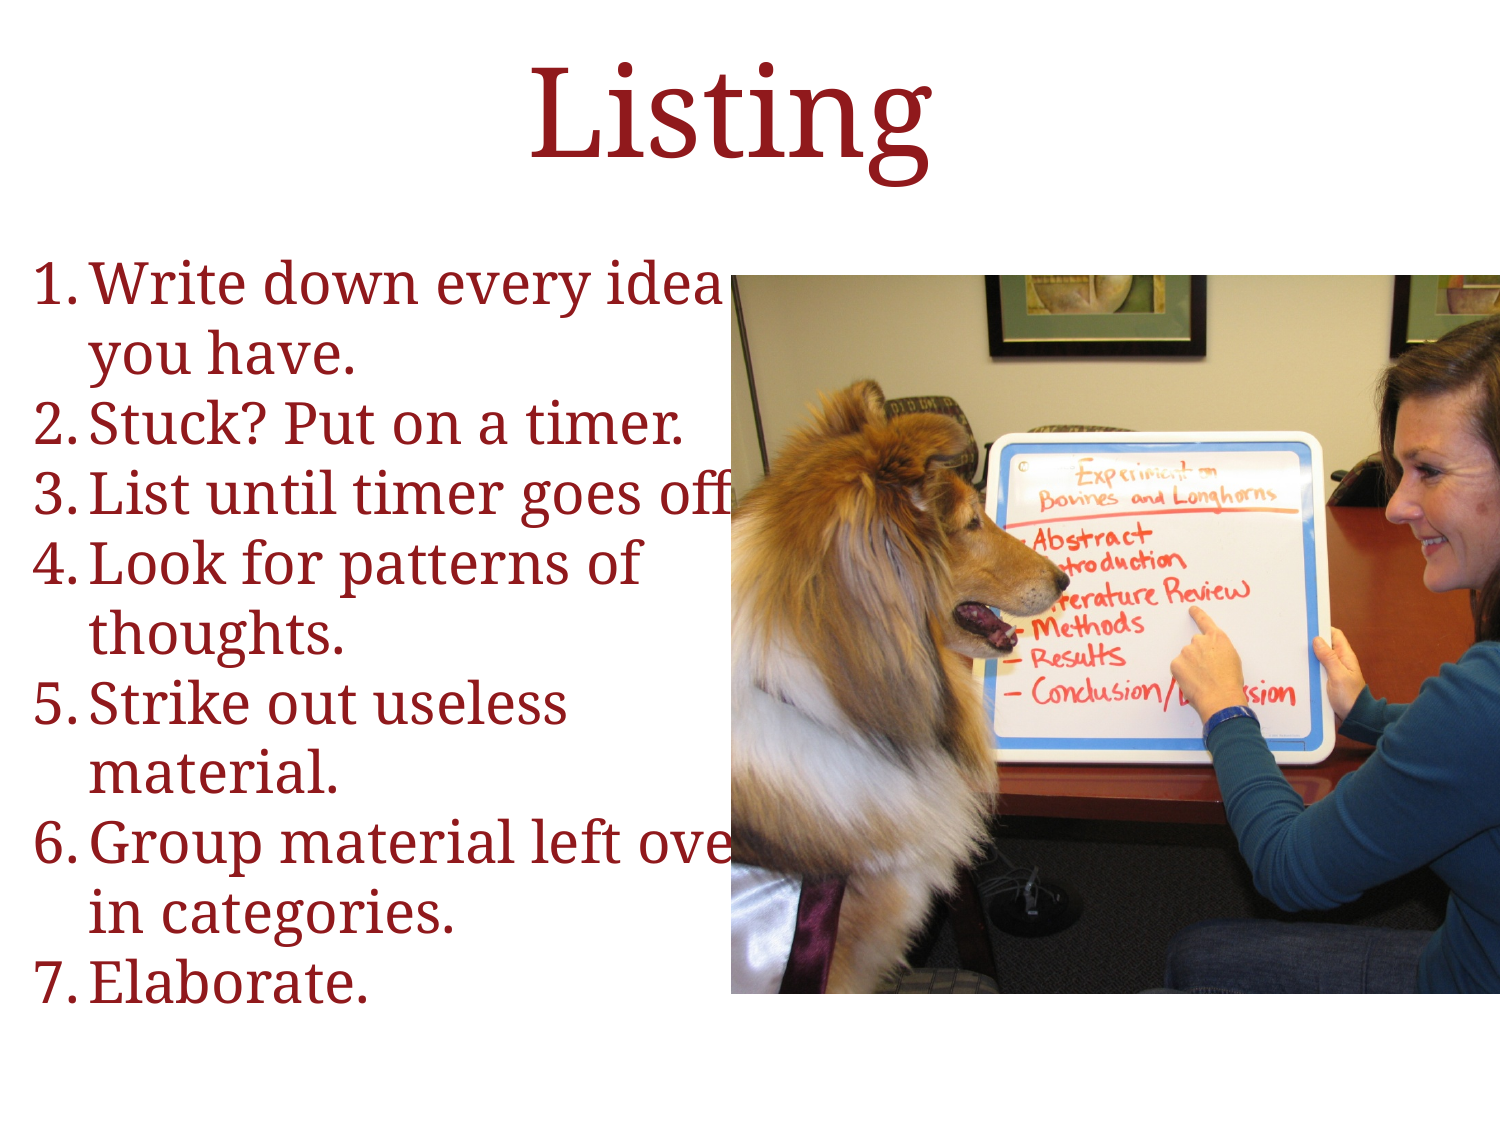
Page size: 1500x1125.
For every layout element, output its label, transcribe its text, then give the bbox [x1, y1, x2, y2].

text_box Listing [62, 24, 1400, 190]
picture [731, 275, 1500, 995]
text_box Write down every idea you have. Stuck? Put on a timer. List until timer goes off. Look for patterns of thoughts. Strike out useless material. Group material left over in categories. Elaborate. [17, 238, 781, 1023]
